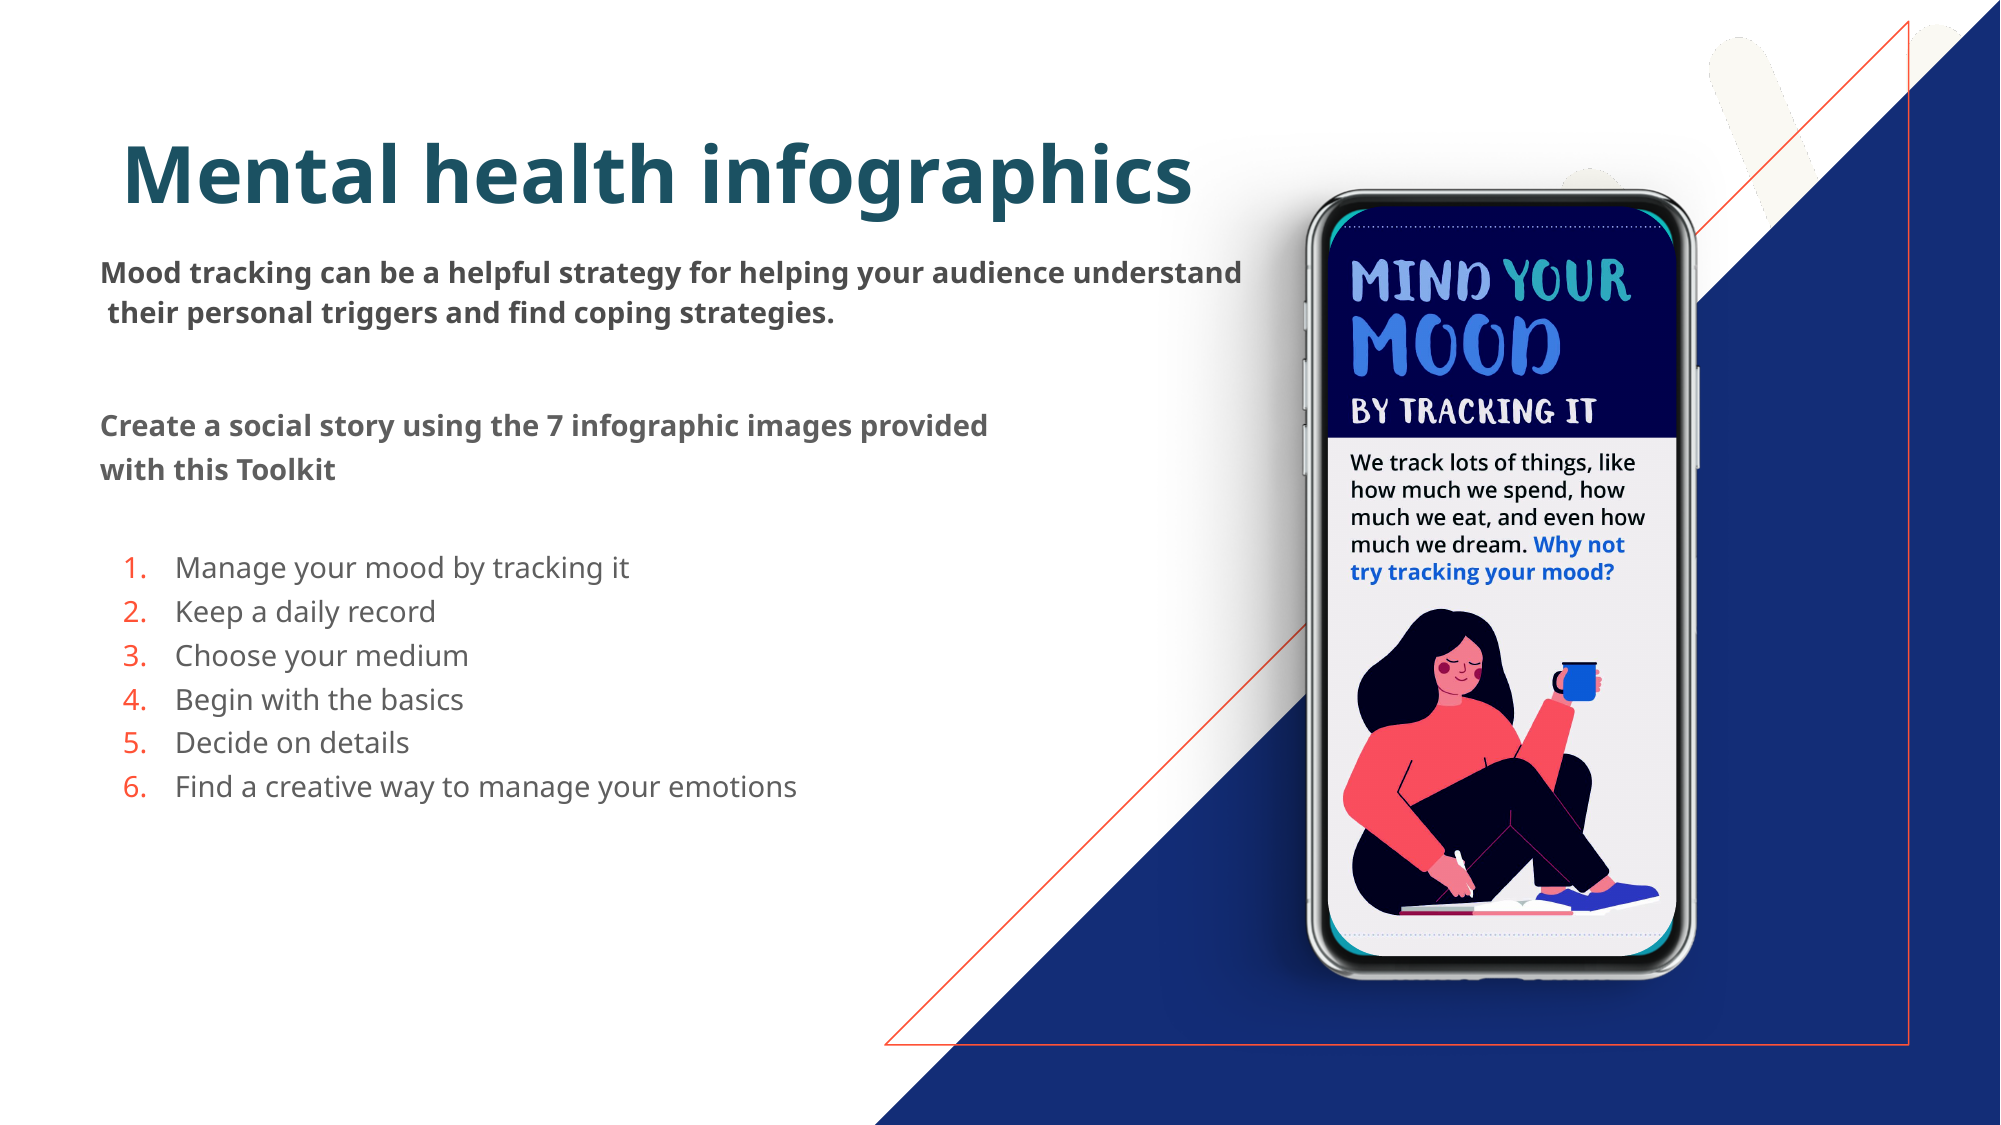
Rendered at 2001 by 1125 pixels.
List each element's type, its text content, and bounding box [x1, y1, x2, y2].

list Create a social story using the 7 infographic images provided with this Toolkit Manage your mood by tracking it Keep a daily record Choose your medium Begin with the basics Decide on details Find a creative way to manage your emotions [100, 391, 1045, 995]
title Mental health infographics [121, 10, 1313, 229]
list Mood tracking can be a helpful strategy for helping your audience understand their personal triggers and find coping strategies. [99, 241, 1260, 895]
picture [999, 90, 2001, 1102]
